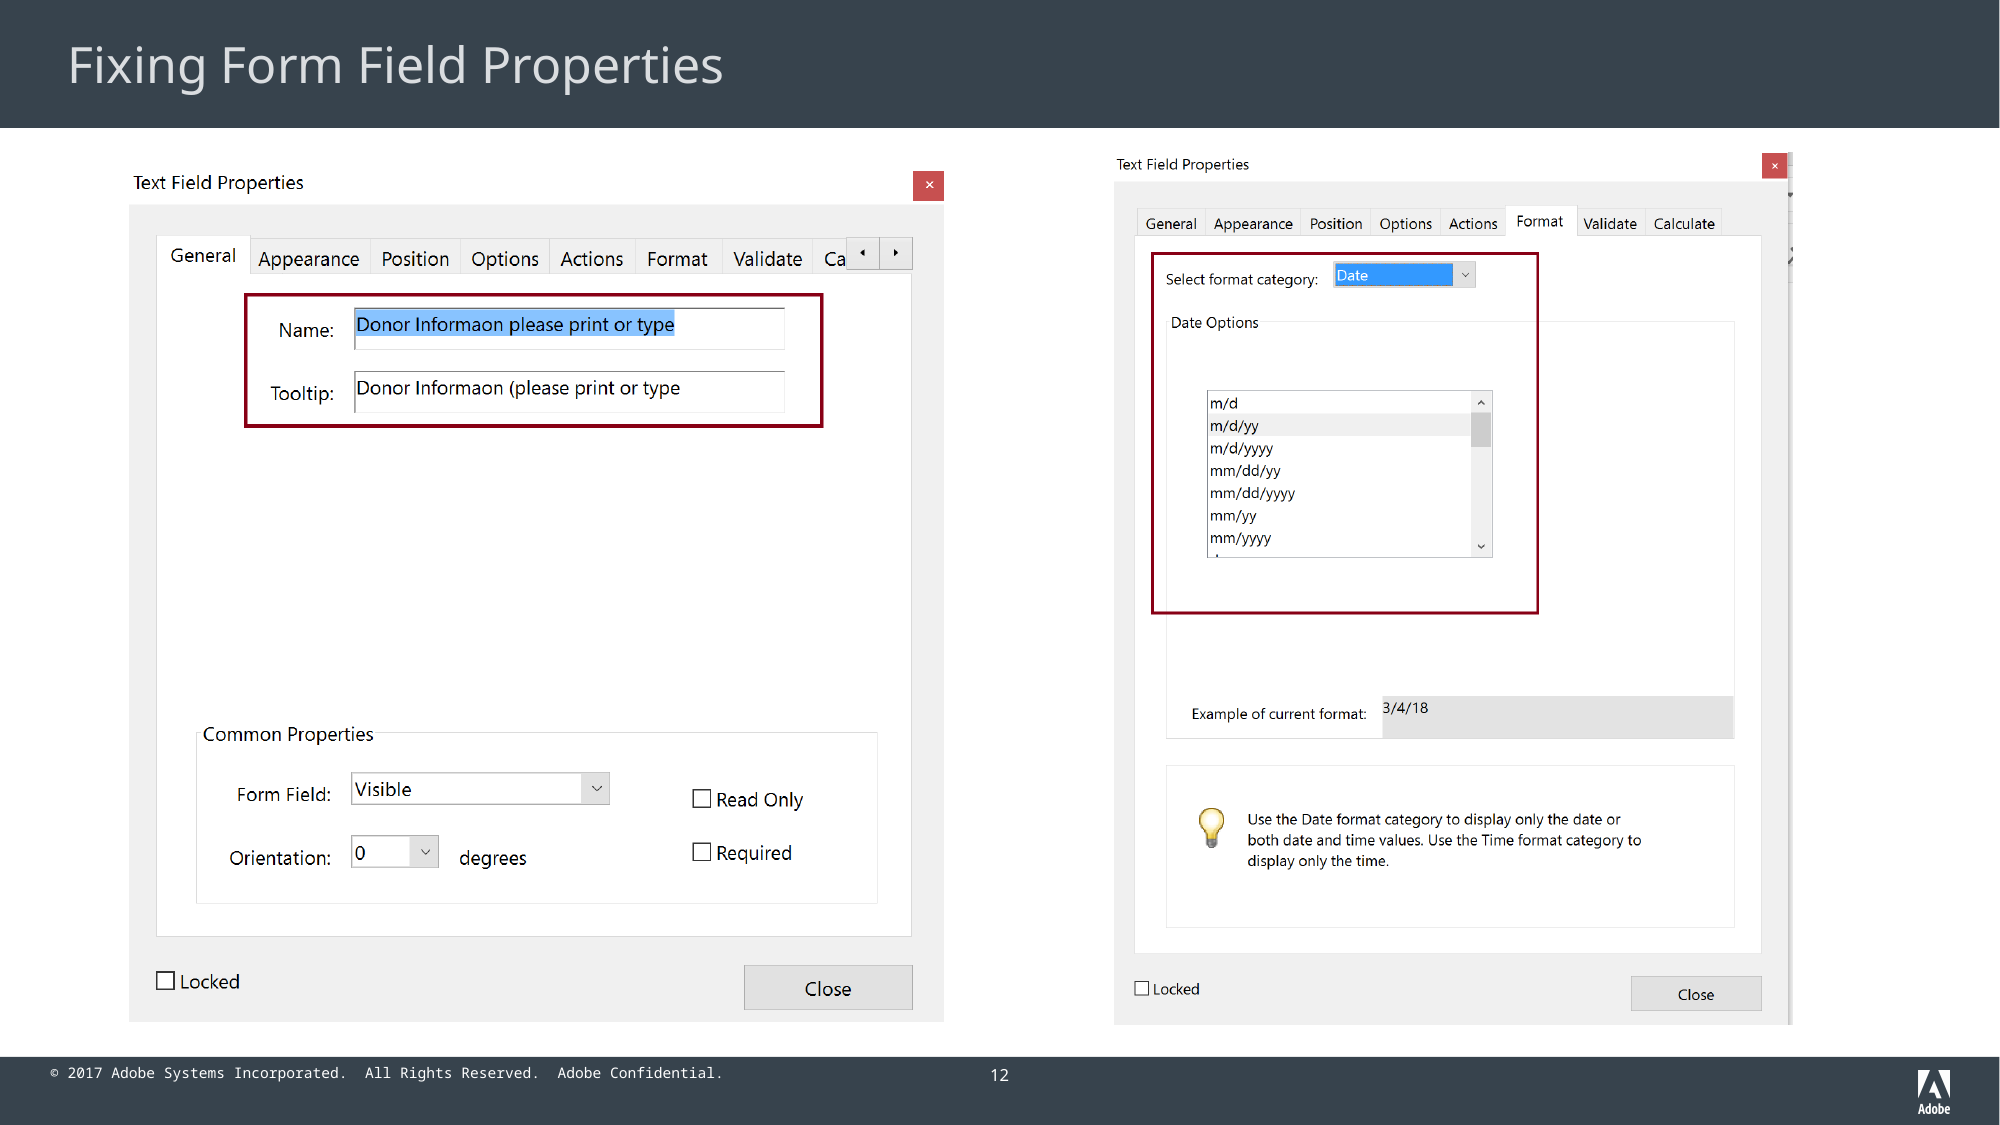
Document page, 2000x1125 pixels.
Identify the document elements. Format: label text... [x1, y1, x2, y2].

picture [1113, 152, 1794, 1025]
title Fixing Form Field Properties [49, 30, 1950, 98]
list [129, 170, 944, 1022]
slide_number 12 [916, 1062, 1083, 1091]
picture [1918, 1070, 1950, 1114]
